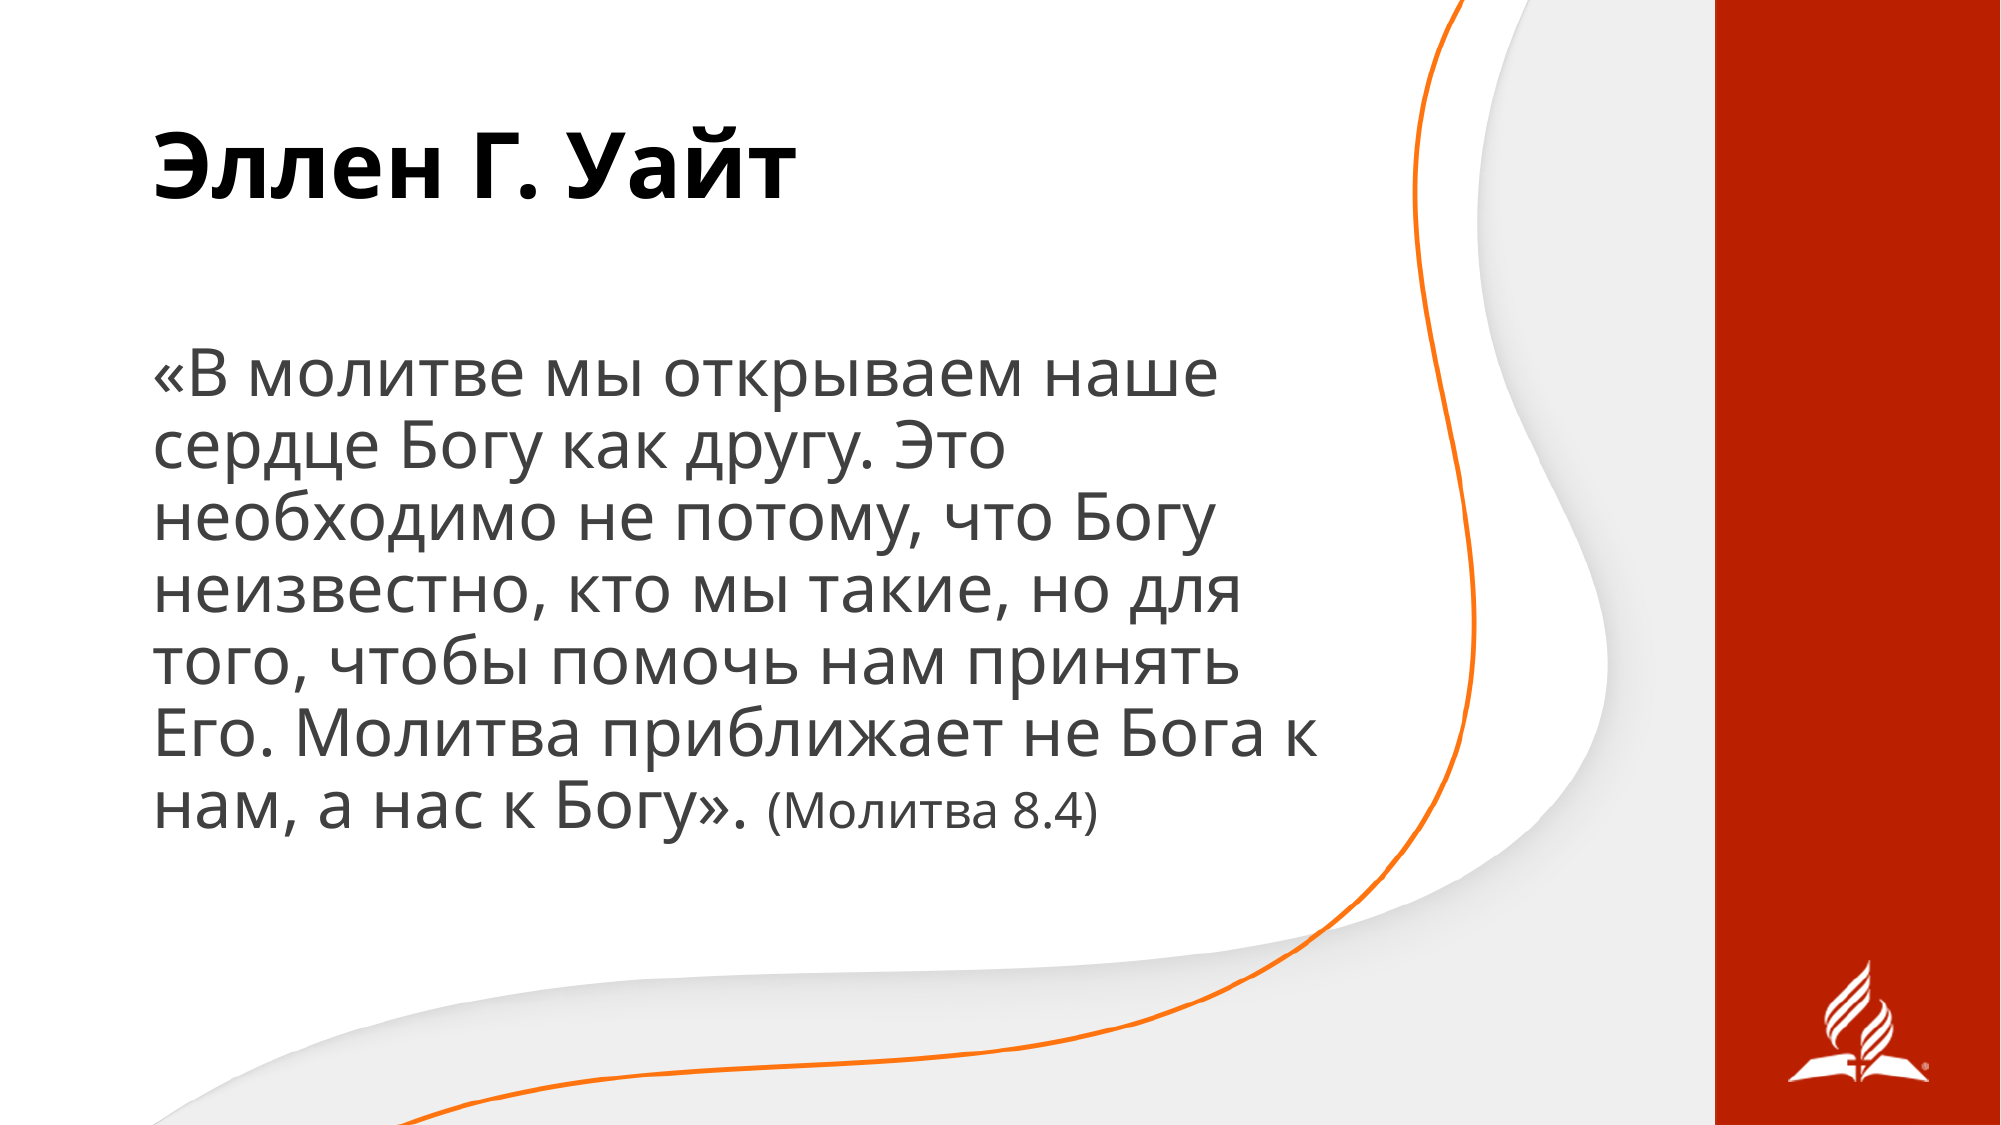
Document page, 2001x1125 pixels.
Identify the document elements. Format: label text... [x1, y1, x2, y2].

picture [0, 0, 2001, 1125]
list «В молитве мы открываем наше сердце Богу как другу. Это необходимо не потому, что Богу неизвестно, кто мы такие, но для того, чтобы помочь нам принять Его. Молитва приближает не Бога к нам, а нас к Богу». (Молитва 8.4) [137, 252, 1346, 929]
title Эллен Г. Уайт [137, 59, 1659, 278]
